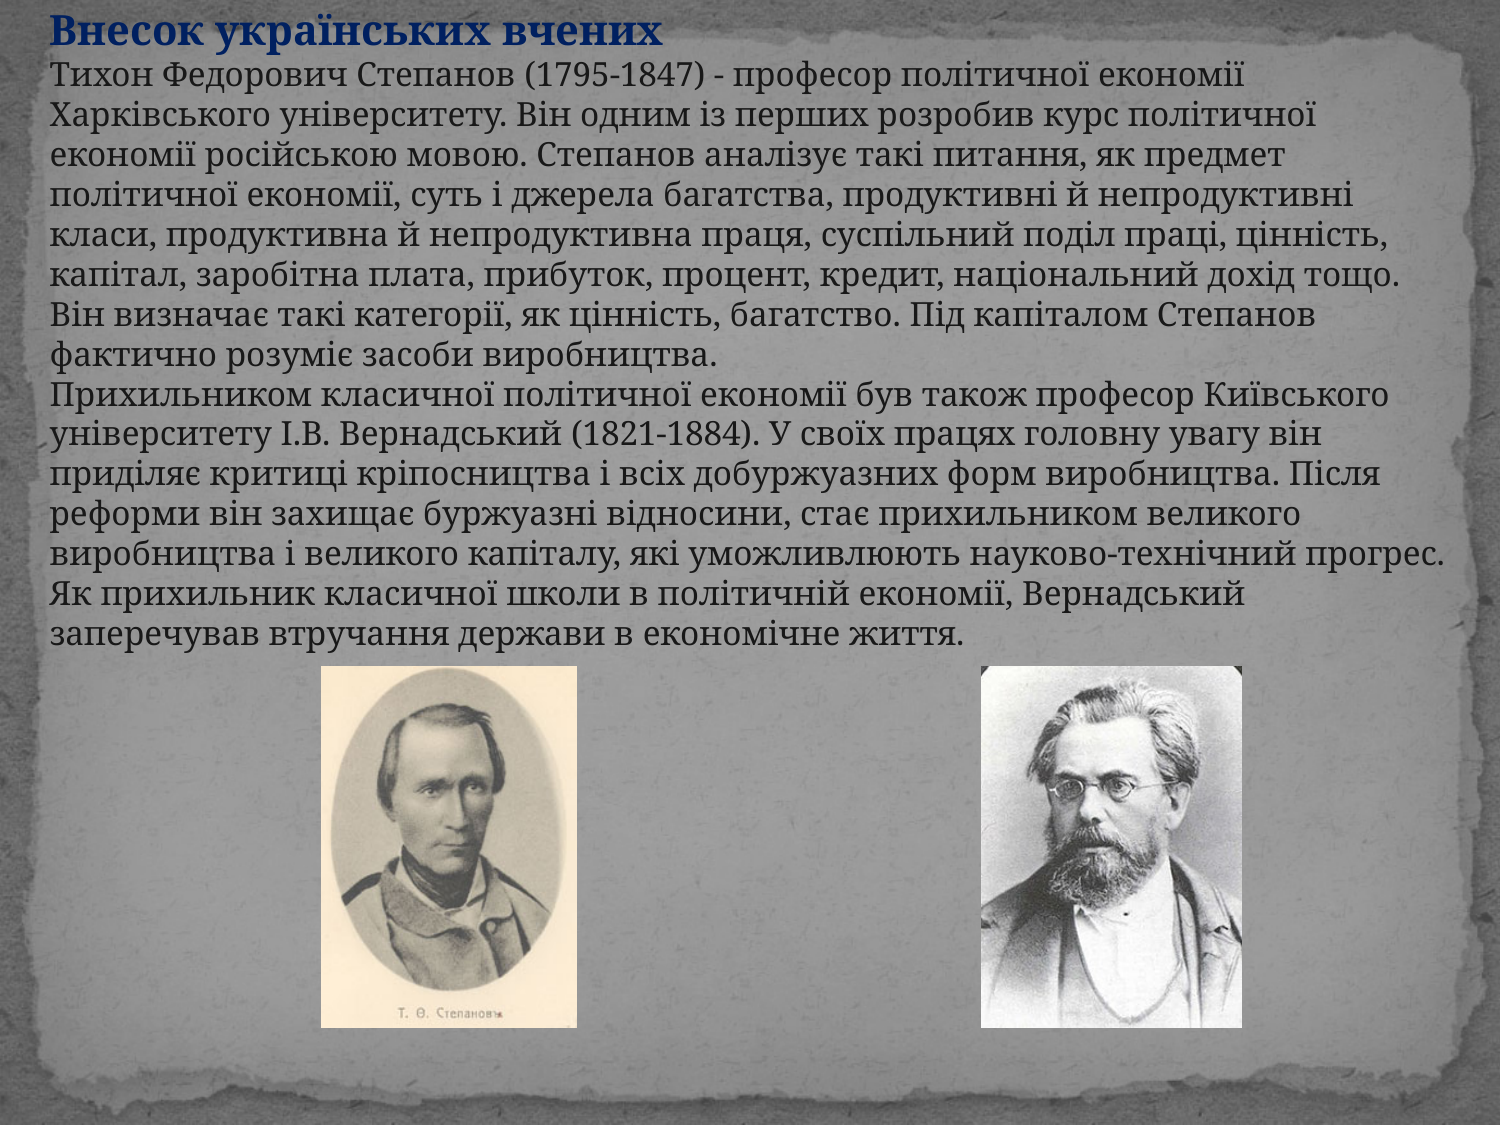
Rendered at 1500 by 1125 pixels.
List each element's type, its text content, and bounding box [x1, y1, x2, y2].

title Внесок українських вчених Тихон Федорович Степанов (1795-1847) - професор політичної економії Харківського університету. Він одним із перших розробив курс політичної економії російською мовою. Степанов аналізує такі питання, як предмет політичної економії, суть і джерела багатства, продуктивні й непродуктивні класи, продуктивна й непродуктивна праця, суспільний поділ праці, цінність, капітал, заробітна плата, прибуток, процент, кредит, національний дохід тощо. Він визначає такі категорії, як цінність, багатство. Під капіталом Степанов фактично розуміє засоби виробництва. Прихильником класичної політичної економії був також професор Київського університету І.В. Вернадський (1821-1884). У своїх працях головну увагу він приділяє критиці кріпосництва і всіх добуржуазних форм виробництва. Після реформи він захищає буржуазні відносини, стає прихильником великого виробництва і великого капіталу, які уможливлюють науково-технічний прогрес. Як прихильник класичної школи в політичній економії, Вернадський заперечував втручання держави в економічне життя. [34, 37, 1464, 660]
picture [0, 0, 1500, 1125]
